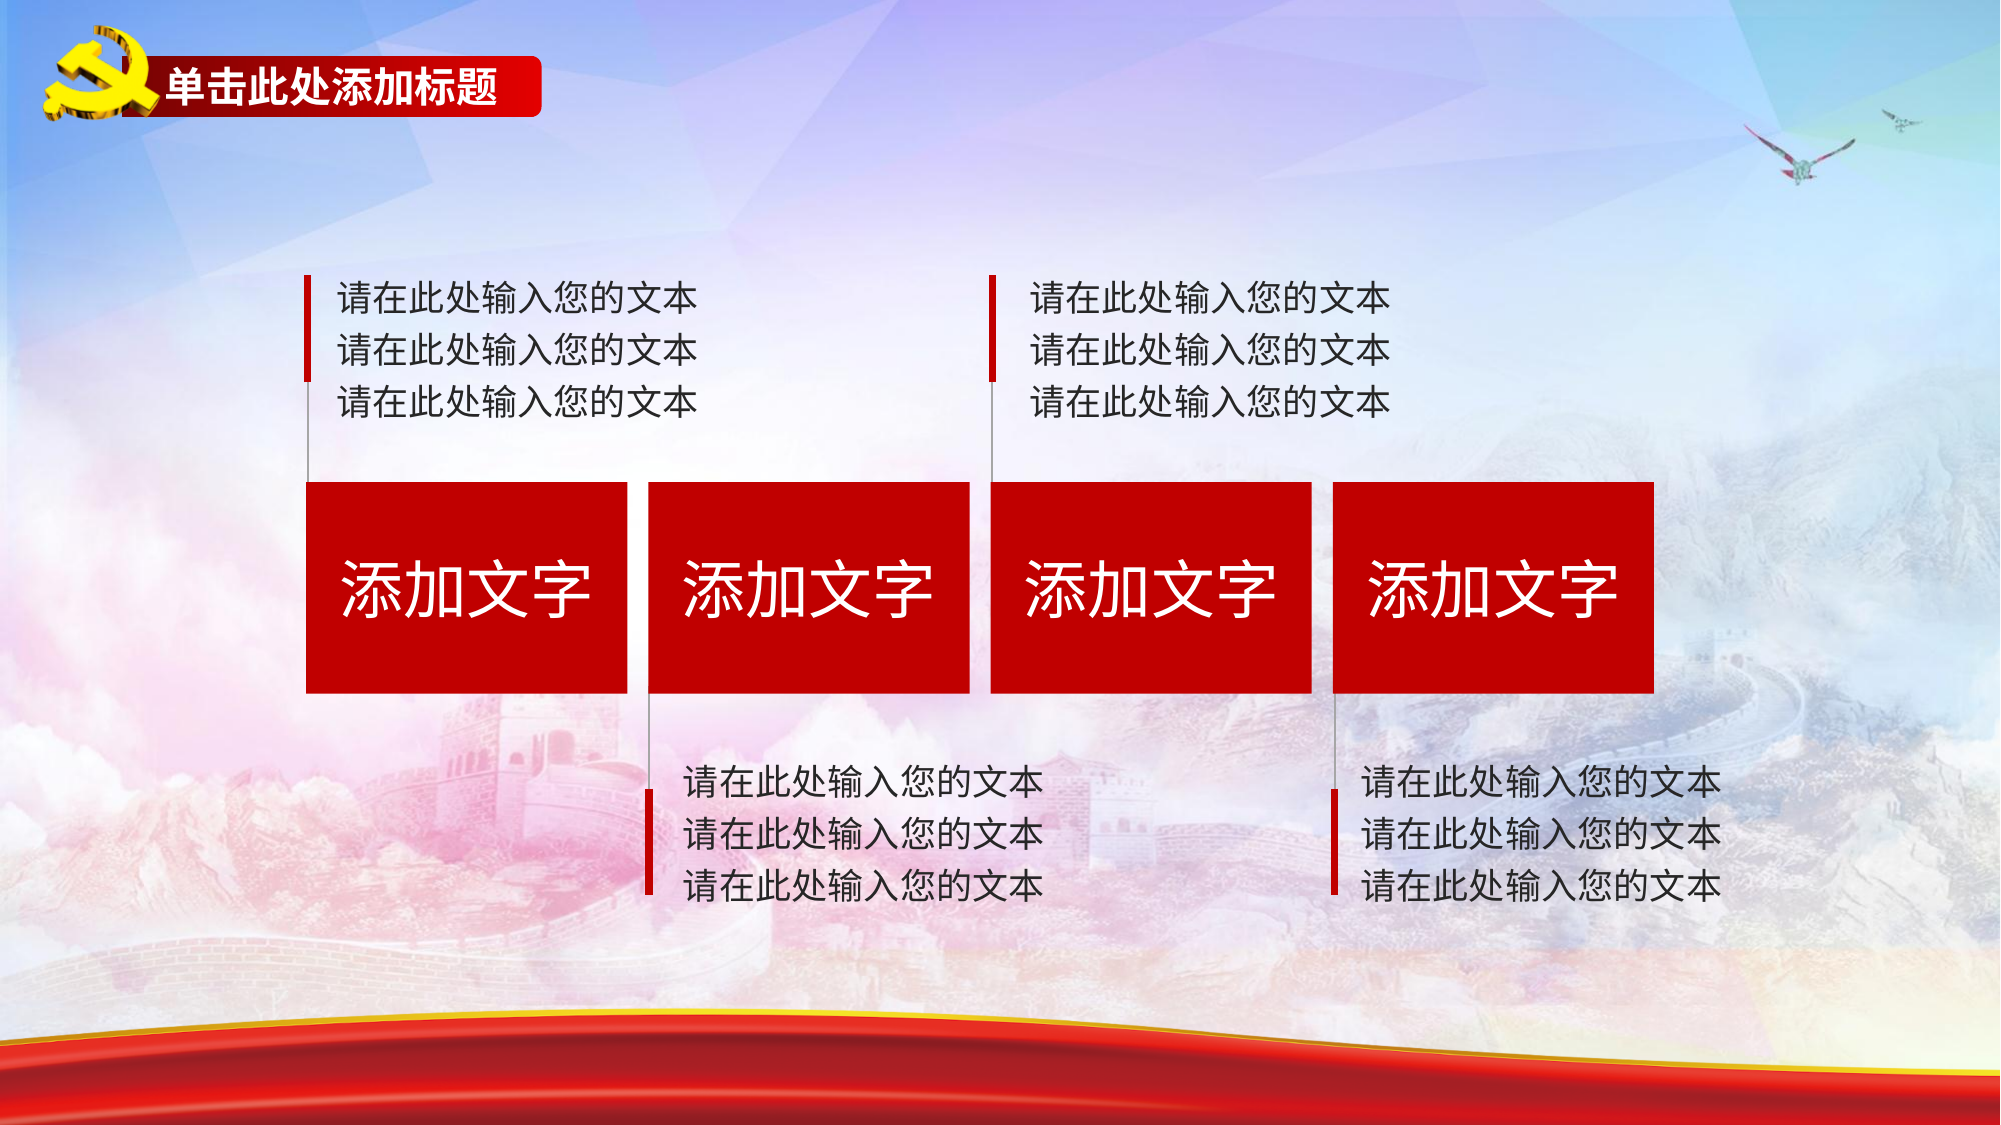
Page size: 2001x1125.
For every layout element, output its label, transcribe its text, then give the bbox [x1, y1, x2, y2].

text_box 添加文字 [1332, 481, 1655, 695]
text_box 请在此处输入您的文本 请在此处输入您的文本 请在此处输入您的文本 [317, 257, 751, 437]
text_box 添加文字 [990, 481, 1313, 695]
text_box 请在此处输入您的文本 请在此处输入您的文本 请在此处输入您的文本 [664, 737, 1097, 917]
text_box 单击此处添加标题 [178, 53, 514, 119]
text_box 添加文字 [647, 481, 971, 695]
text_box 请在此处输入您的文本 请在此处输入您的文本 请在此处输入您的文本 [1341, 737, 1775, 917]
text_box 添加文字 [305, 481, 628, 695]
picture [0, 0, 2001, 1125]
text_box 请在此处输入您的文本 请在此处输入您的文本 请在此处输入您的文本 [1010, 257, 1444, 437]
text_box [514, 54, 543, 118]
